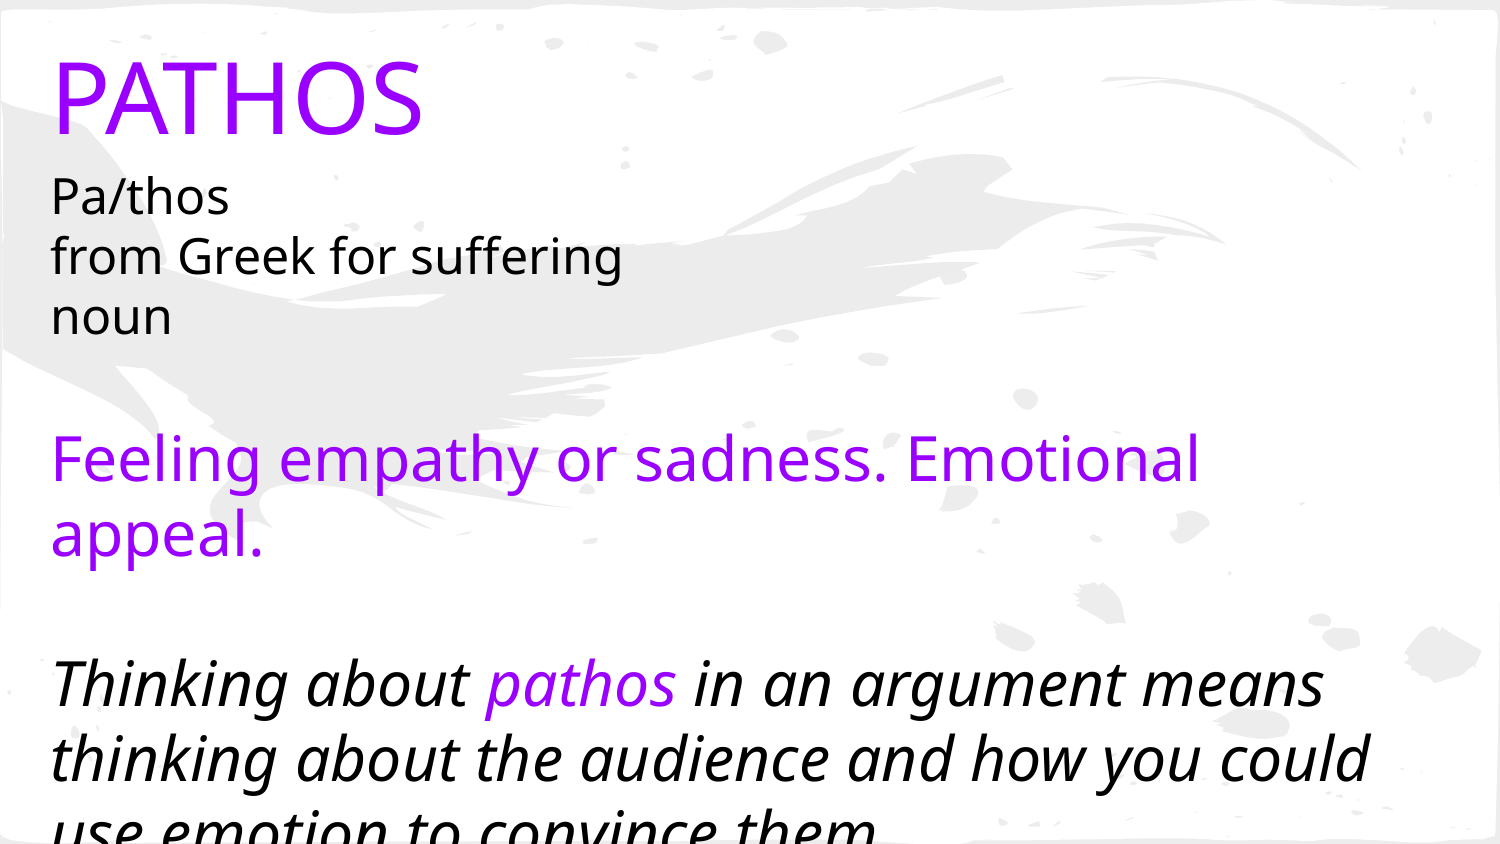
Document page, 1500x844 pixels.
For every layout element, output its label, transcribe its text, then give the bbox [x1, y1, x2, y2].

title PATHOS [35, 18, 1386, 149]
text_box Pa/thos from Greek for suffering noun Feeling empathy or sadness. Emotional appeal. Thinking about pathos in an argument means thinking about the audience and how you could use emotion to convince them. [35, 149, 1443, 792]
